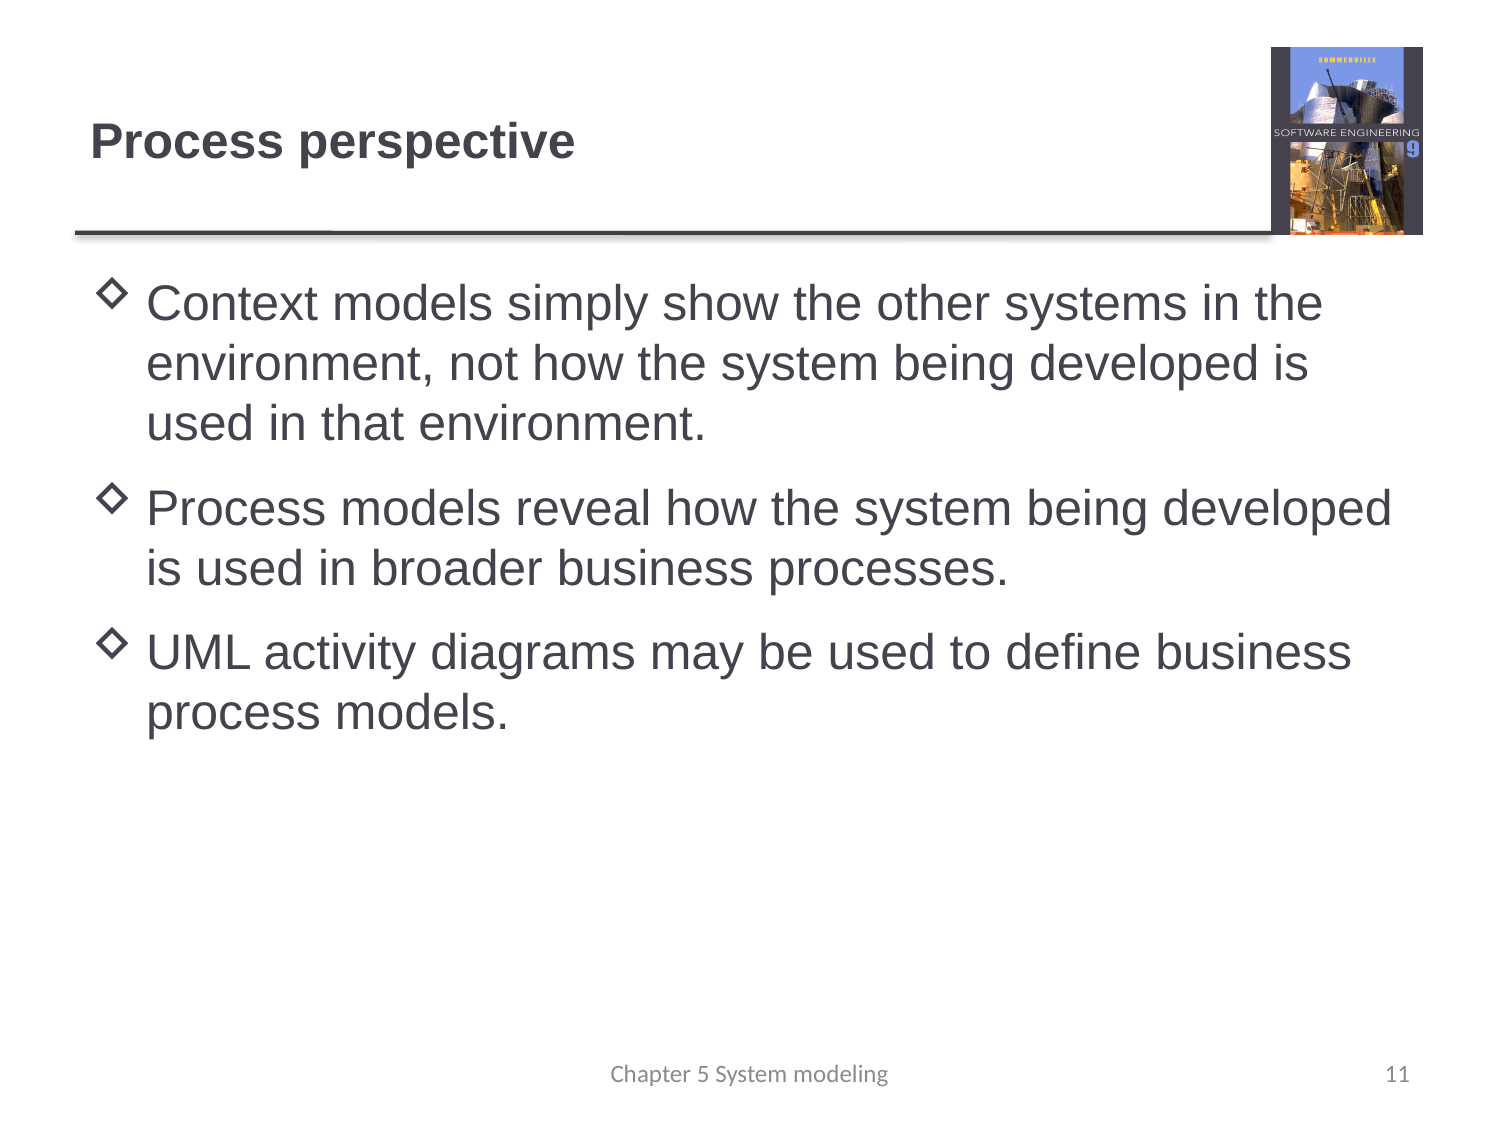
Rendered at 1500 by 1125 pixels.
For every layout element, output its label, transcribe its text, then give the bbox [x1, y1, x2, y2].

picture [1272, 47, 1423, 235]
list Context models simply show the other systems in the environment, not how the system being developed is used in that environment. Process models reveal how the system being developed is used in broader business processes. UML activity diagrams may be used to define business process models. [75, 262, 1425, 1005]
title Process perspective [74, 44, 1272, 233]
slide_number 11 [1074, 1042, 1425, 1103]
footer Chapter 5 System modeling [512, 1042, 988, 1103]
